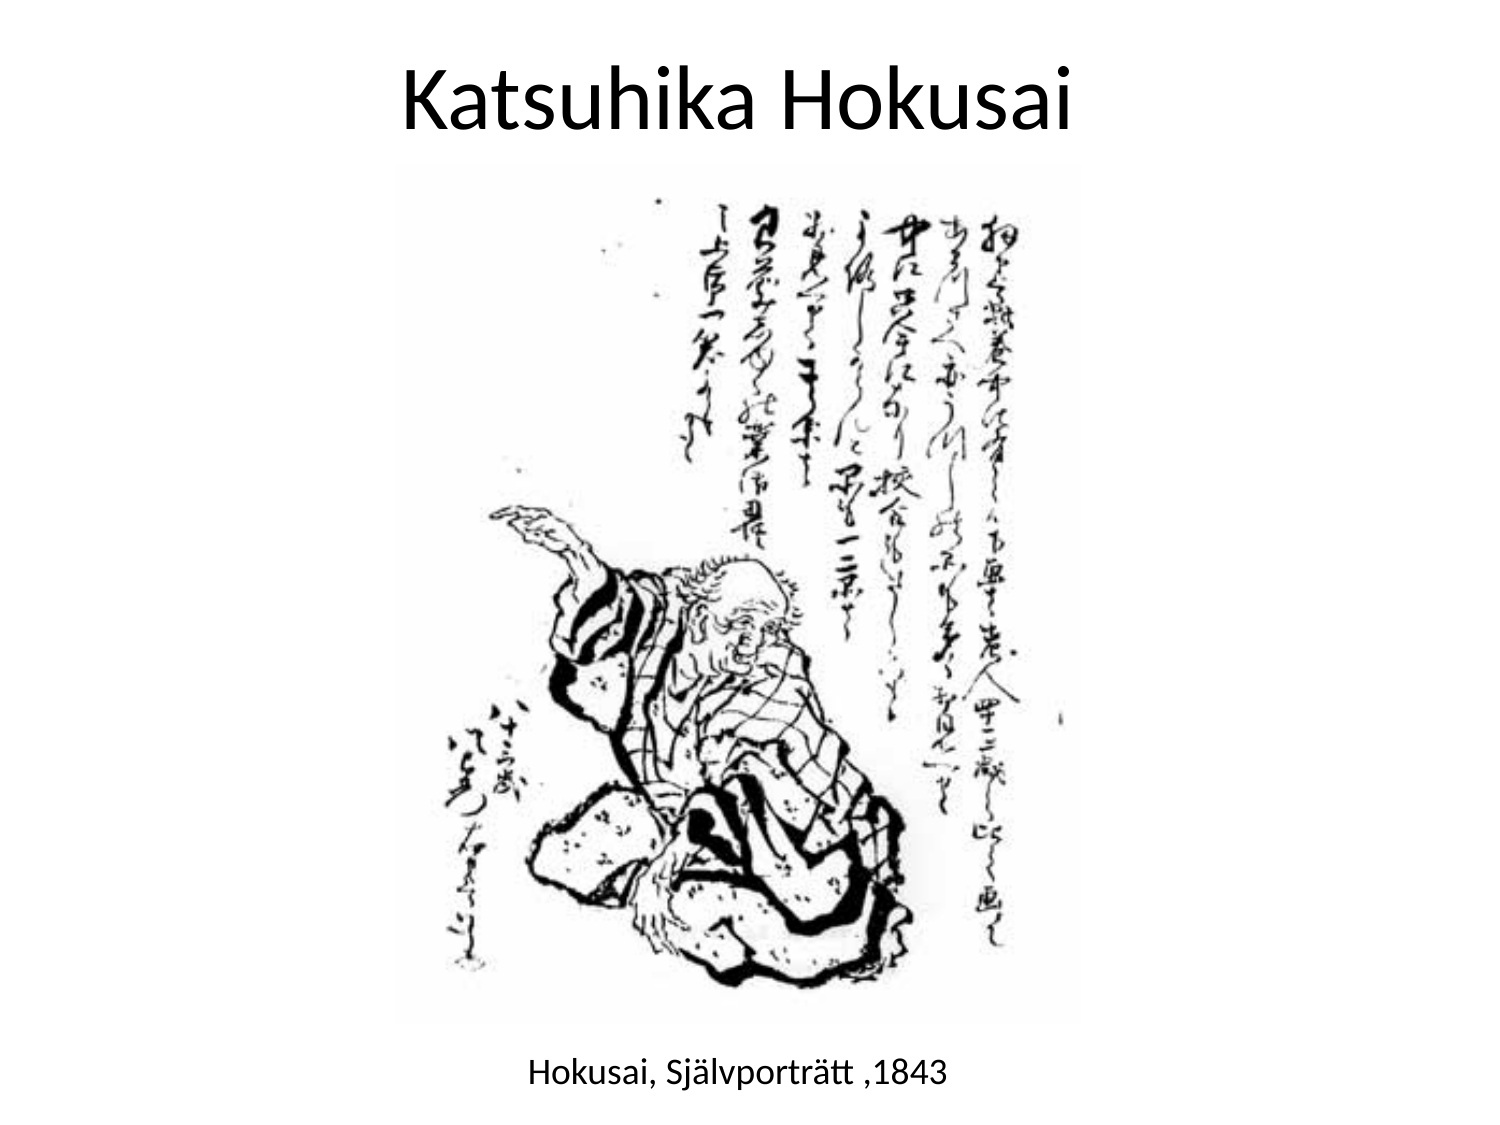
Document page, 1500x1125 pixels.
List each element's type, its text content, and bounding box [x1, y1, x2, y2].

text_box Hokusai, Självporträtt ,1843 [513, 1039, 964, 1100]
picture [395, 163, 1081, 1024]
title Katsuhika Hokusai [87, 21, 1389, 165]
